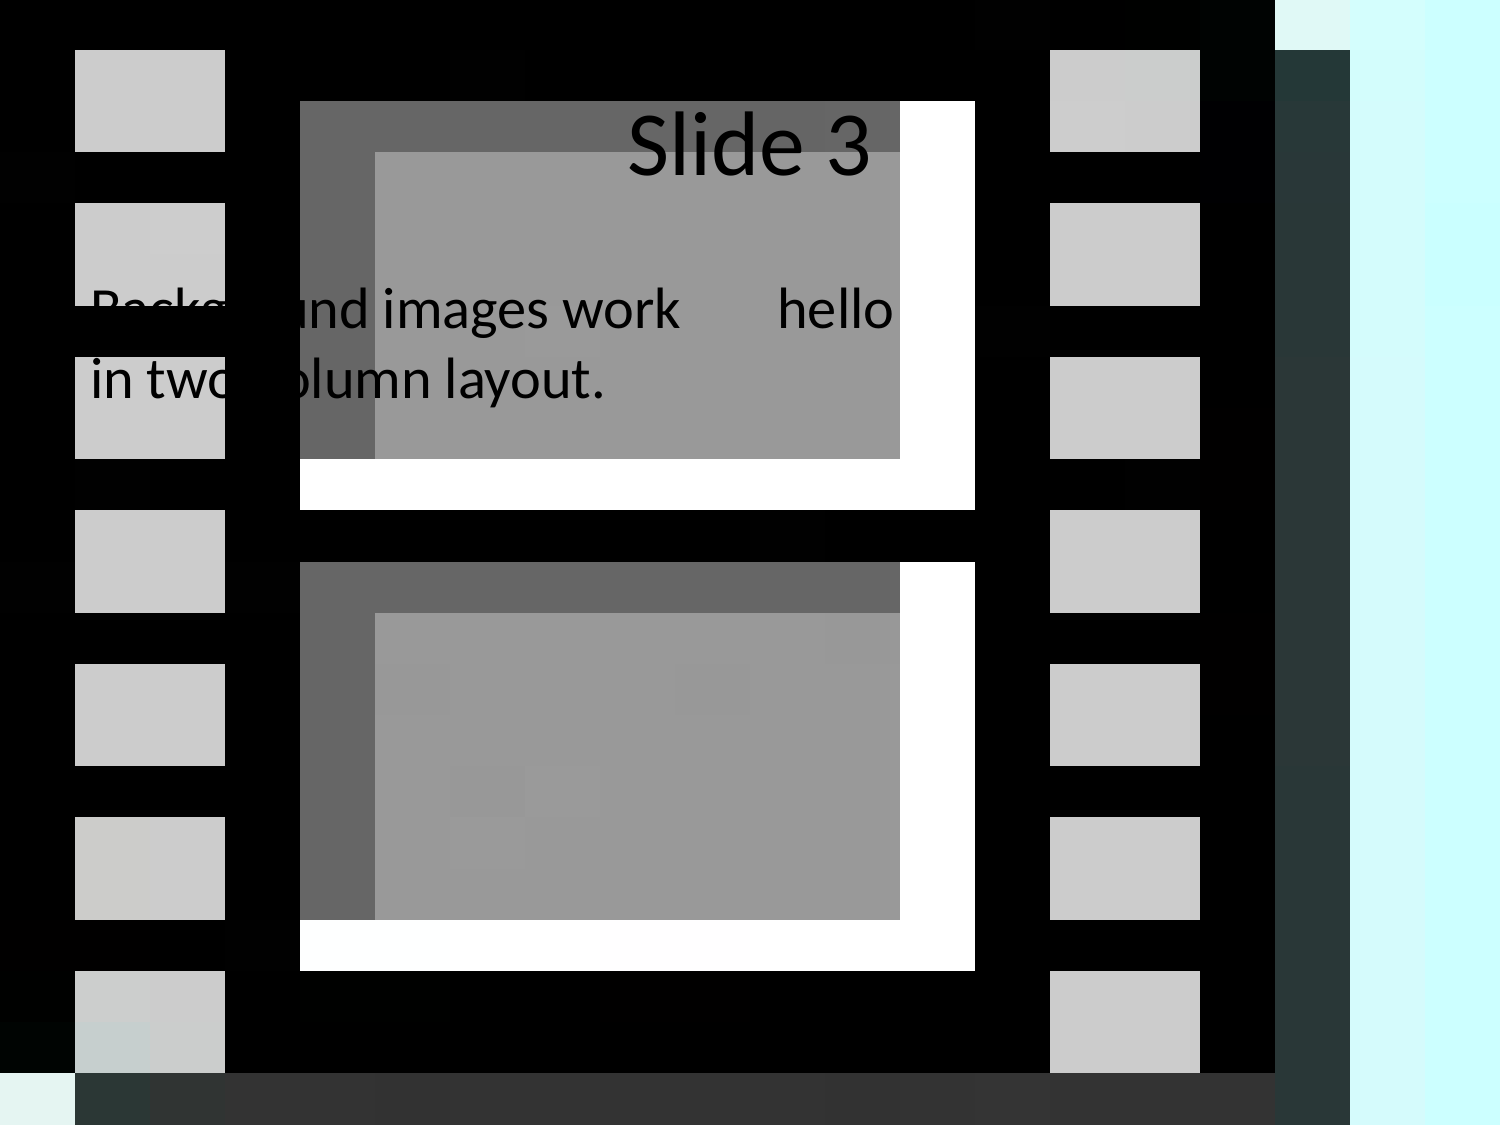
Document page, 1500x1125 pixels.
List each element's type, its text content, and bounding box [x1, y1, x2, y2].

picture [0, 0, 1500, 1125]
list Background images work in two-column layout. [75, 262, 738, 1005]
list hello [762, 262, 1425, 1005]
title Slide 3 [75, 45, 1425, 233]
